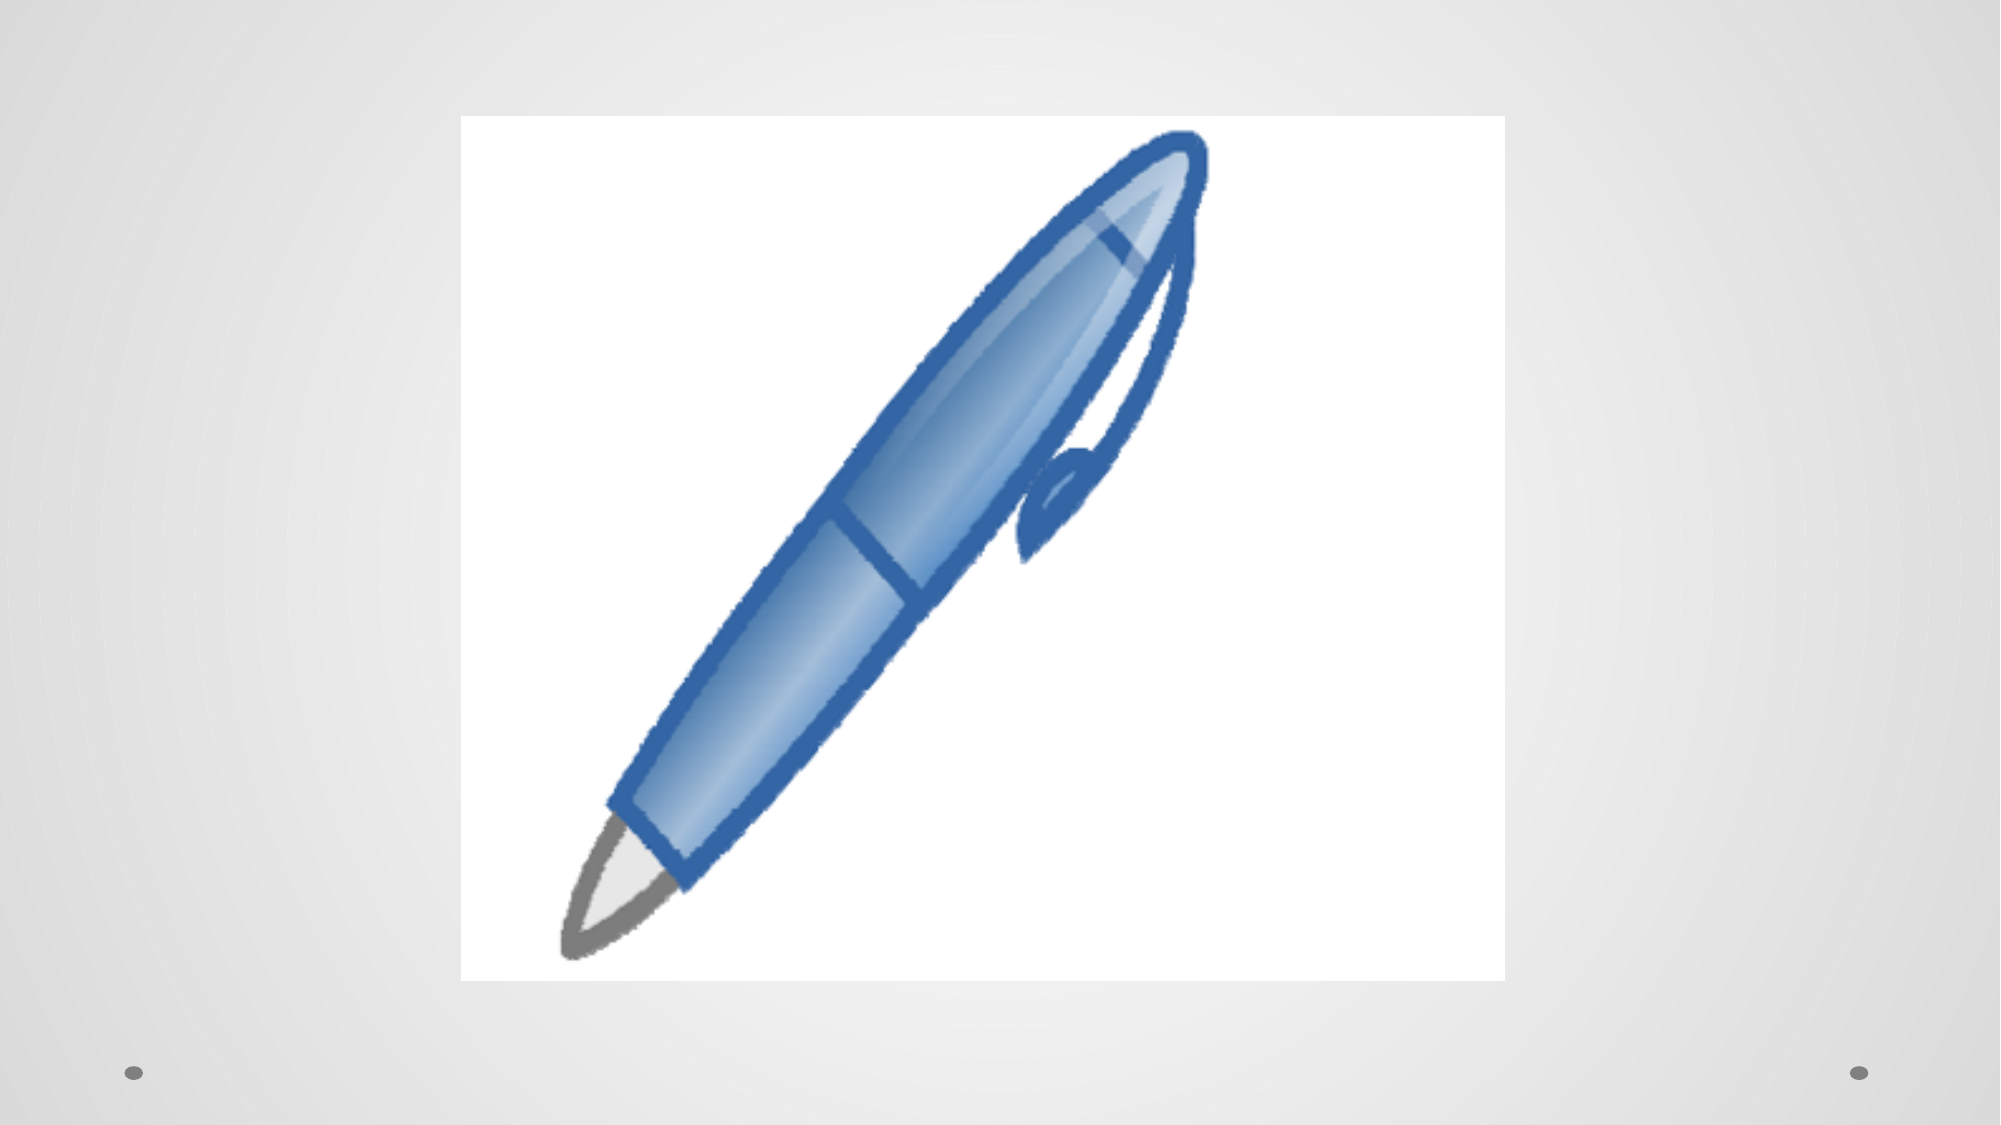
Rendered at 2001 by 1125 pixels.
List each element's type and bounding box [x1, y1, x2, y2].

picture [461, 116, 1505, 981]
